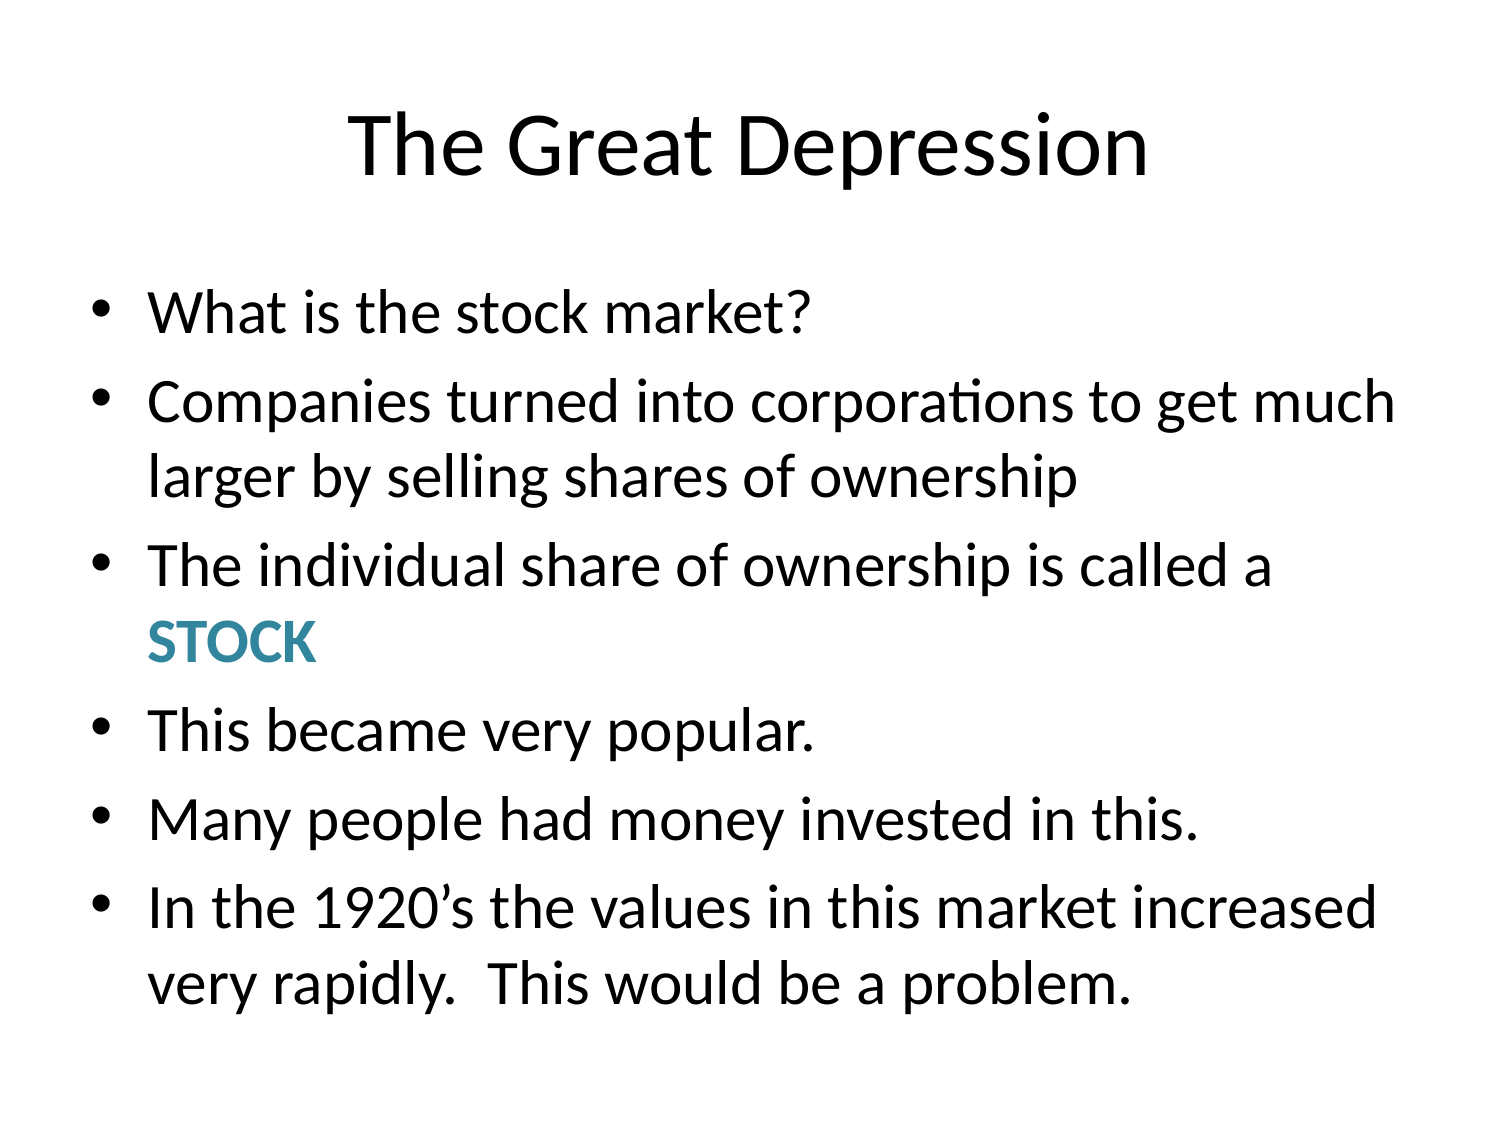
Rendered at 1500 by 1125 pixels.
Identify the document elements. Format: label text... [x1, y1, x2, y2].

title The Great Depression [75, 45, 1425, 233]
list What is the stock market? Companies turned into corporations to get much larger by selling shares of ownership The individual share of ownership is called a STOCK This became very popular. Many people had money invested in this. In the 1920’s the values in this market increased very rapidly. This would be a problem. [75, 262, 1425, 1038]
